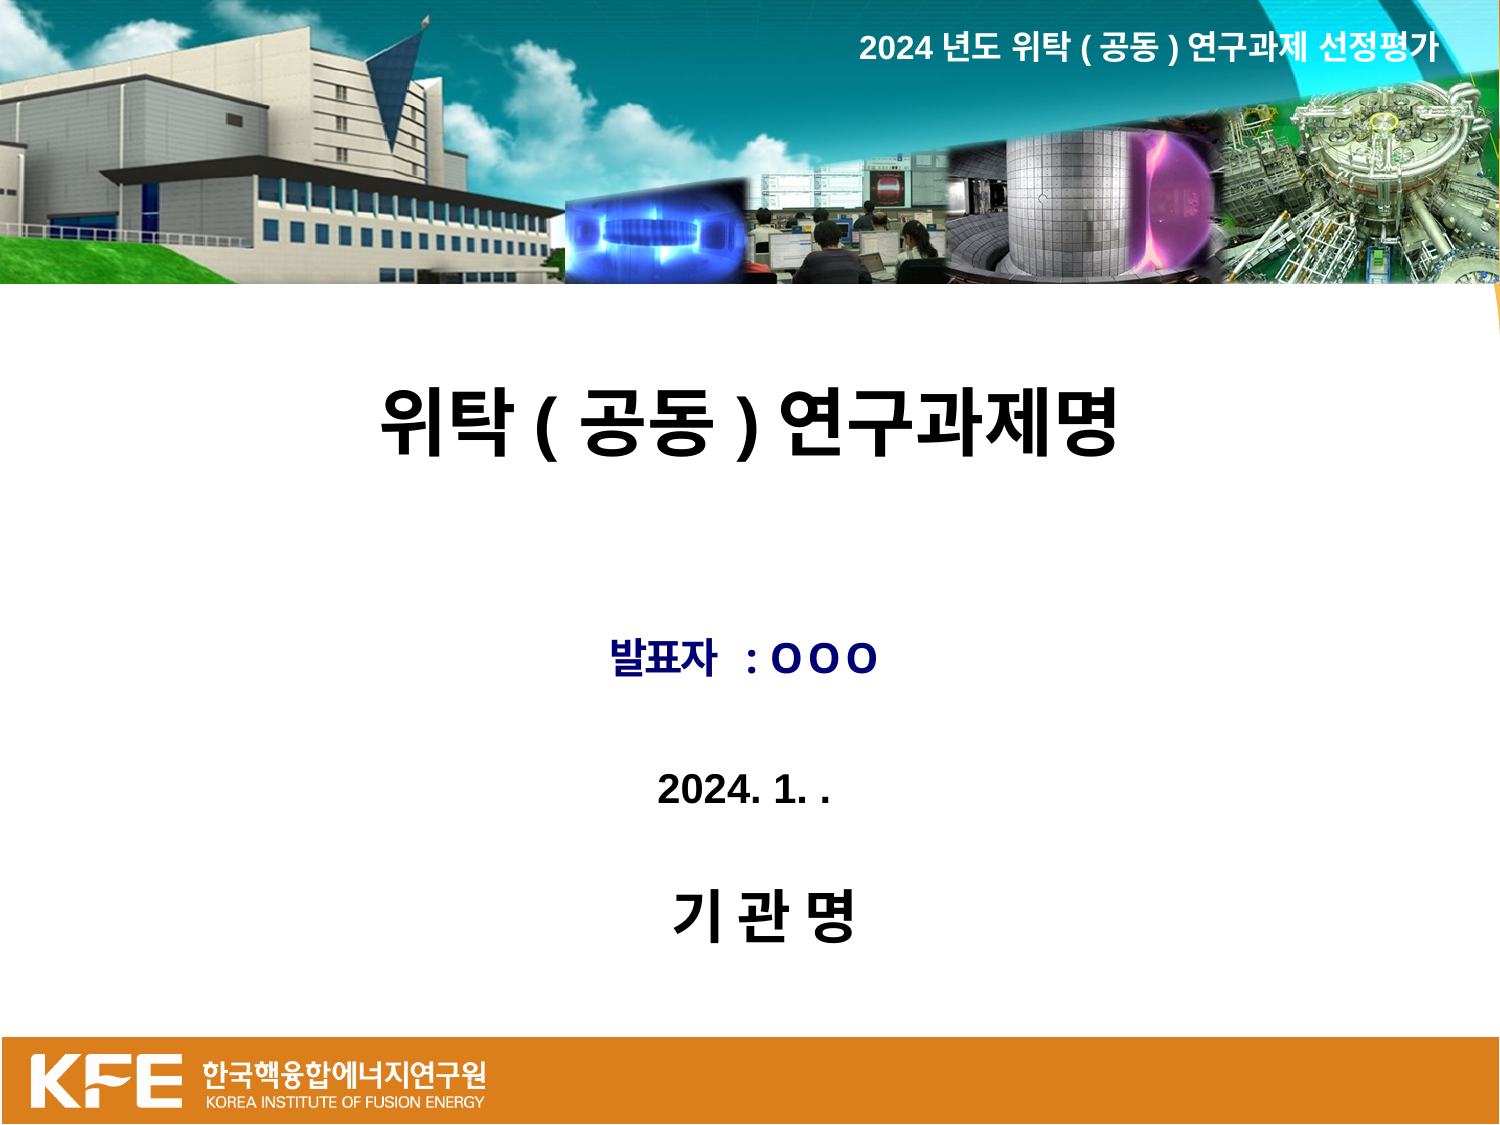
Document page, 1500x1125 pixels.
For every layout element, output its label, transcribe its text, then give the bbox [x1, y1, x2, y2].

text_box 발표자 : O O O [0, 621, 1498, 693]
text_box 기 관 명 [0, 873, 1499, 958]
text_box 2024. 1. . [0, 759, 1500, 820]
text_box 위탁(공동)연구과제명 [1, 378, 1500, 474]
picture [0, 0, 1500, 284]
